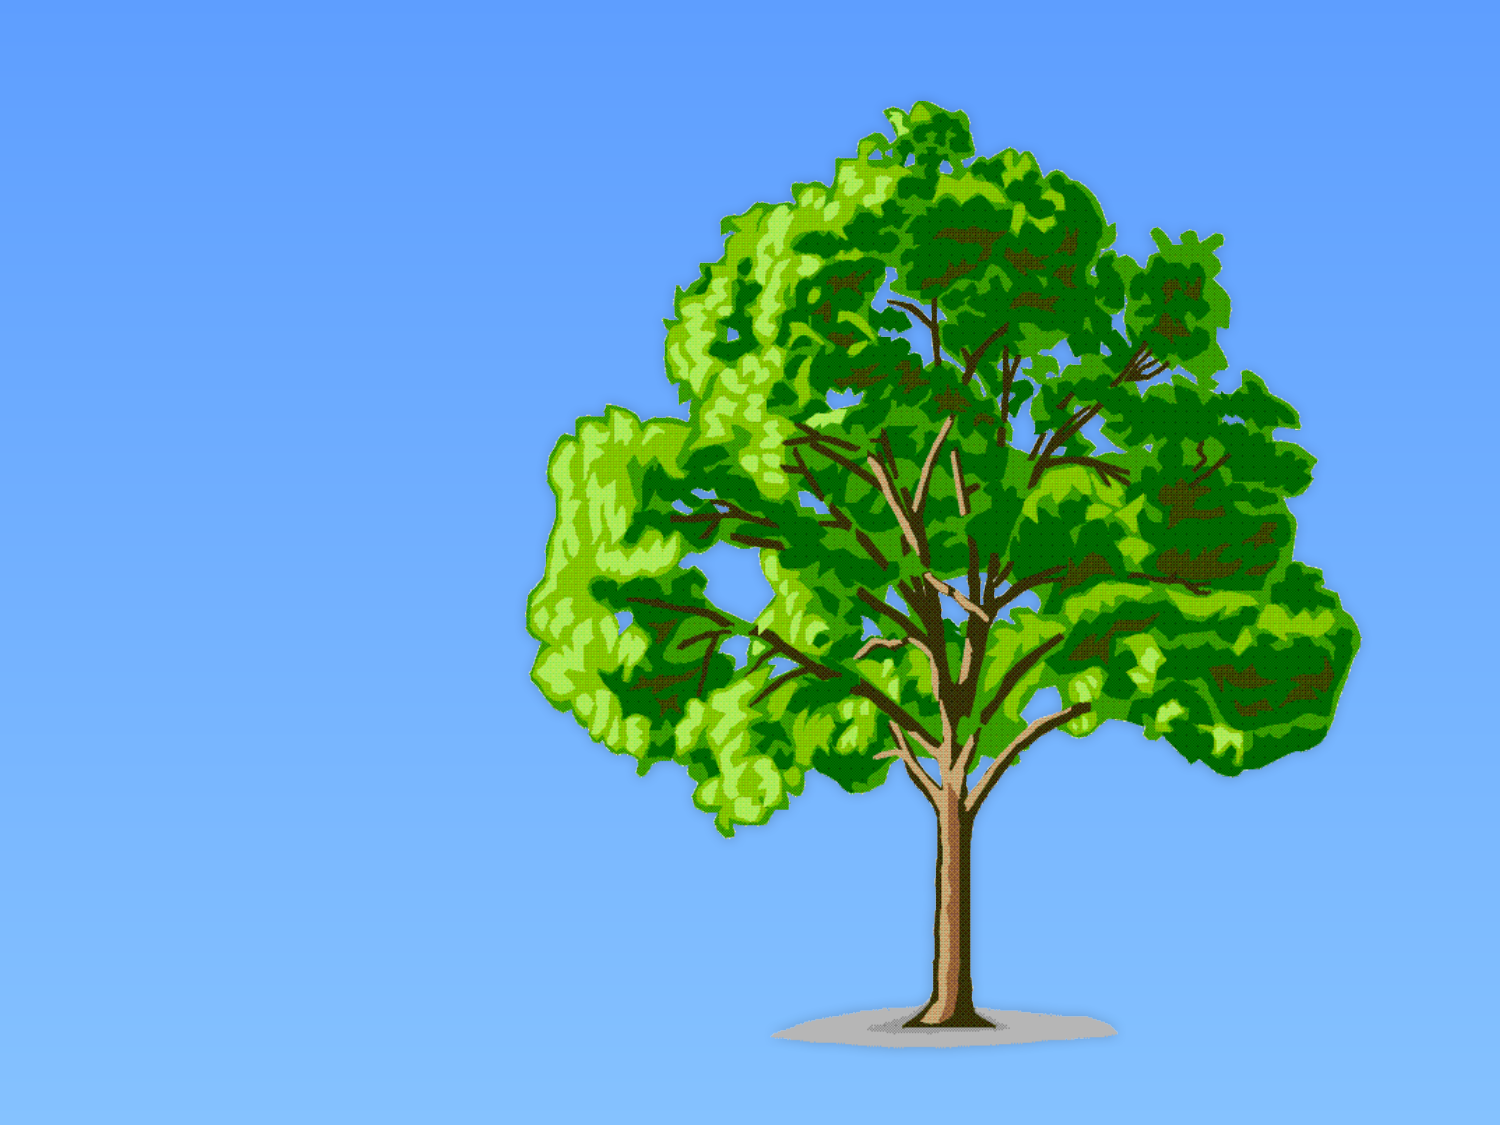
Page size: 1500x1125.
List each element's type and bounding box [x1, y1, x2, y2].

picture [525, 101, 1365, 1051]
